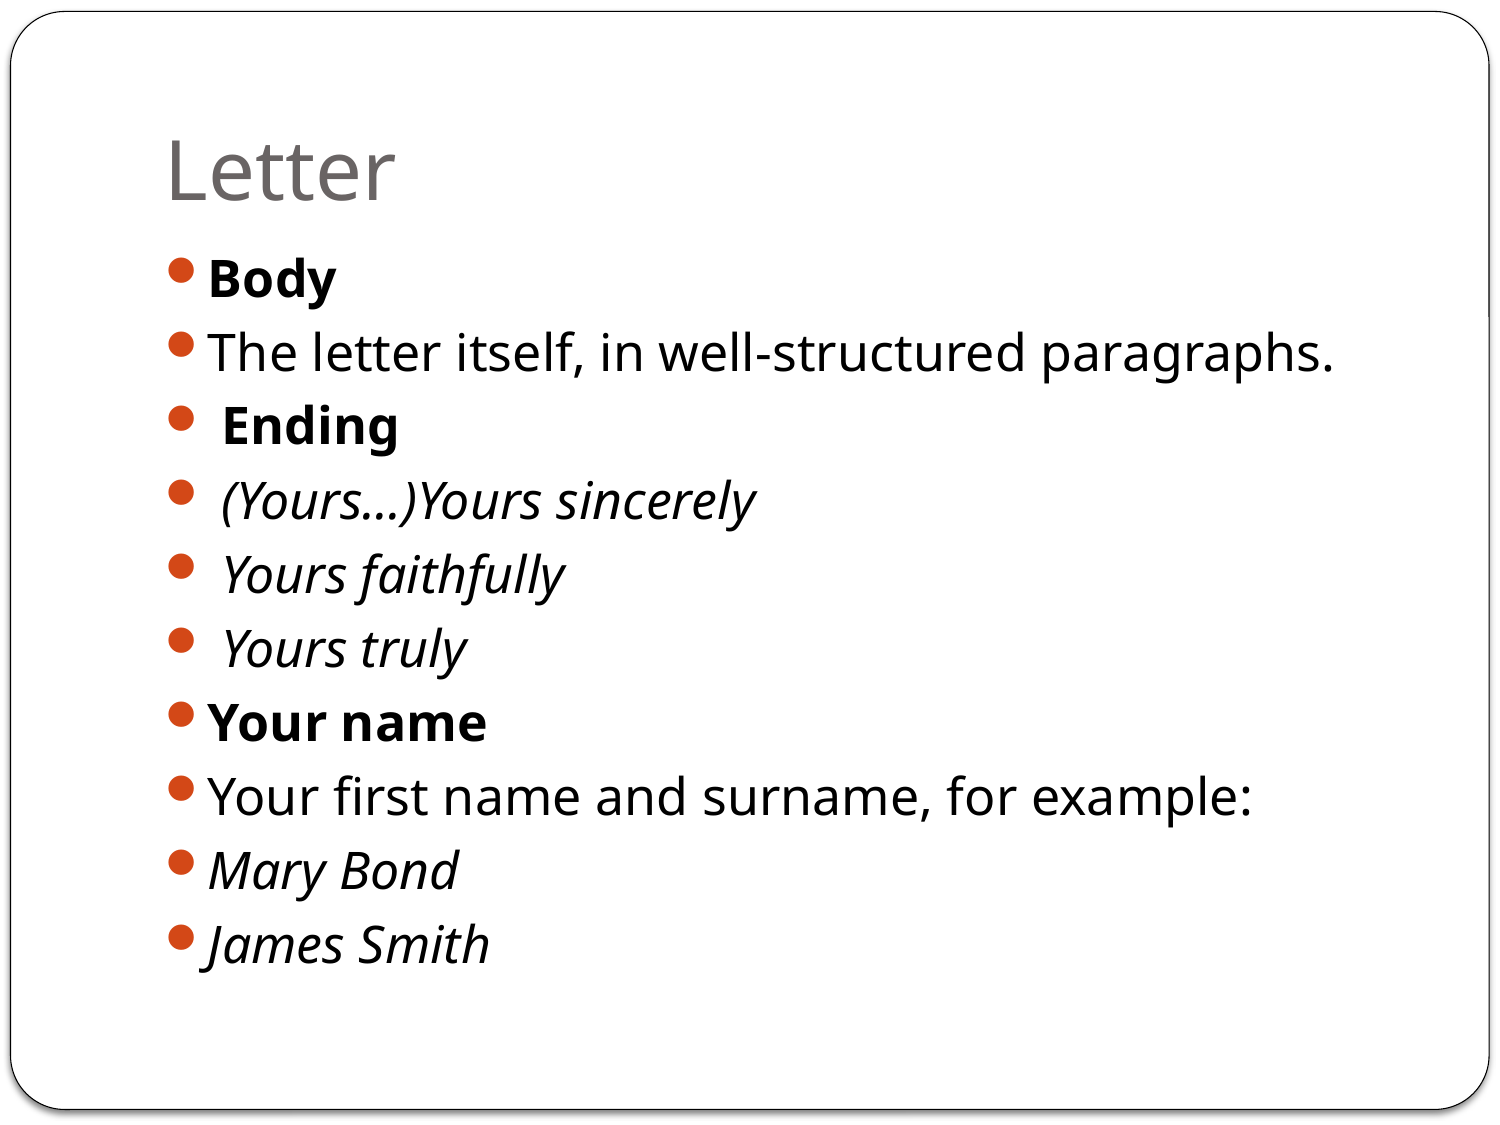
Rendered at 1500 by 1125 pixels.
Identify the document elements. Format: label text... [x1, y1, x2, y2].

list Body The letter itself, in well-structured paragraphs. Ending (Yours...)Yours sincerely Yours faithfully Yours truly Your name Your first name and surname, for example: Mary Bond James Smith [150, 237, 1425, 988]
title Letter [150, 45, 1425, 233]
